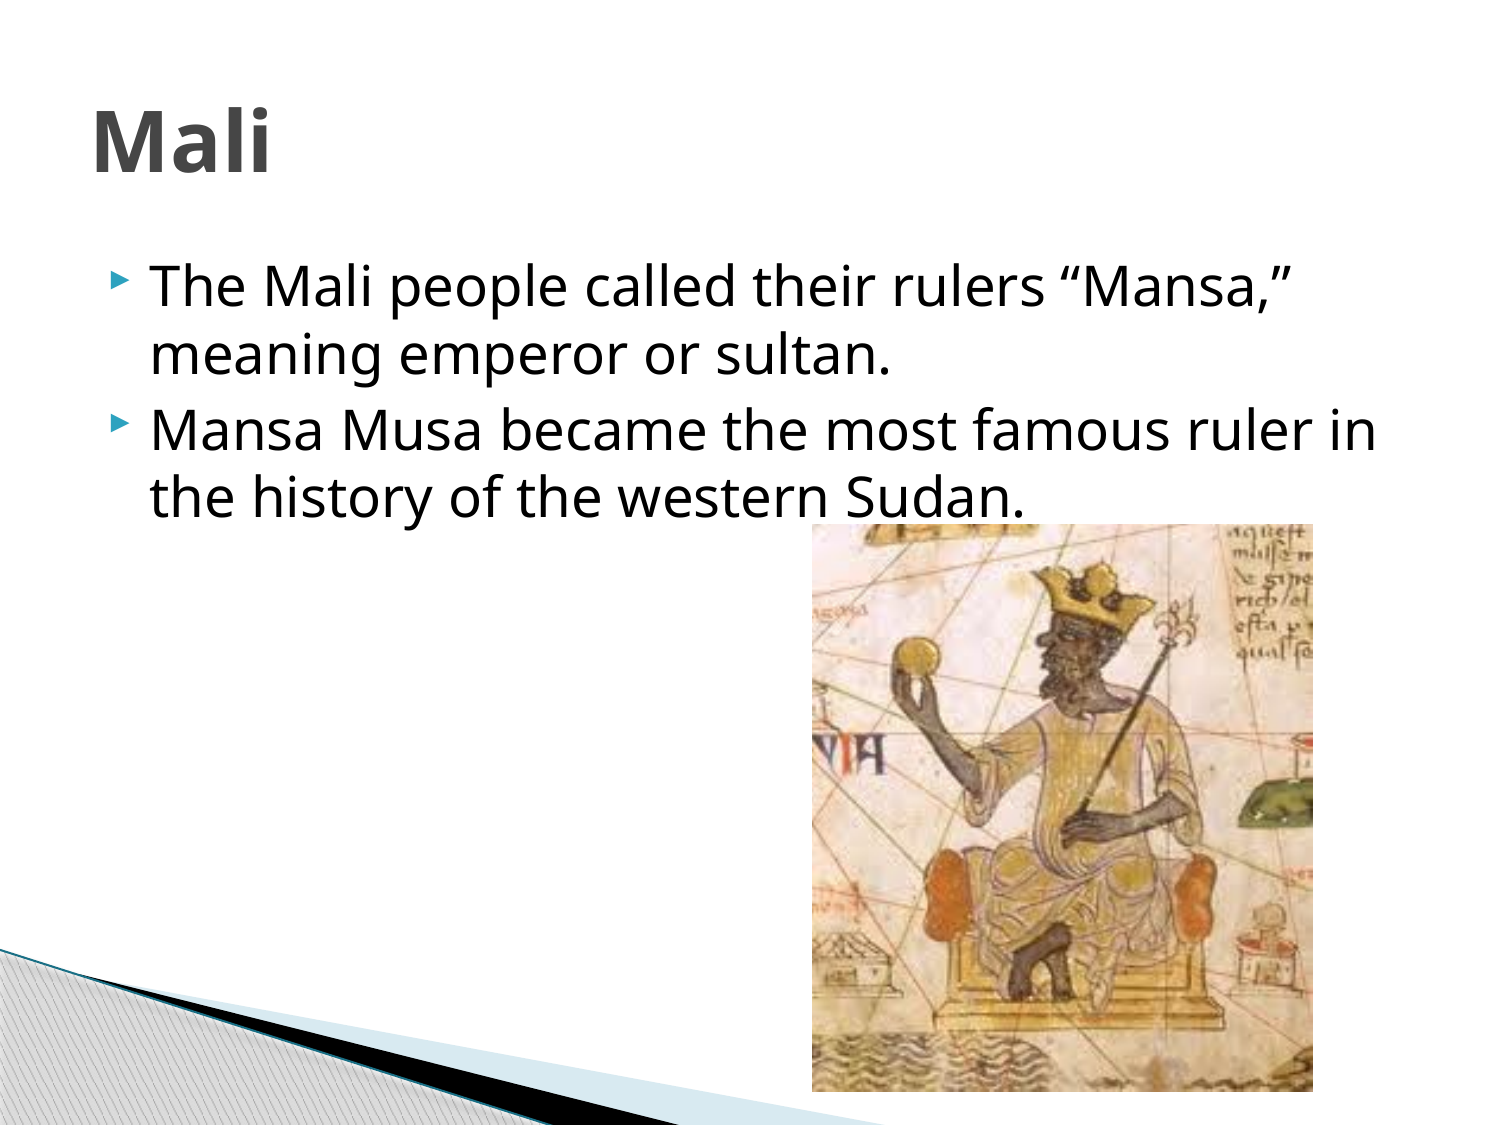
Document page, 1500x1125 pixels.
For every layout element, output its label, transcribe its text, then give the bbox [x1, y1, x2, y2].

title Mali [75, 45, 1425, 233]
list The Mali people called their rulers “Mansa,” meaning emperor or sultan. Mansa Musa became the most famous ruler in the history of the western Sudan. [75, 243, 1425, 986]
picture [812, 524, 1313, 1092]
